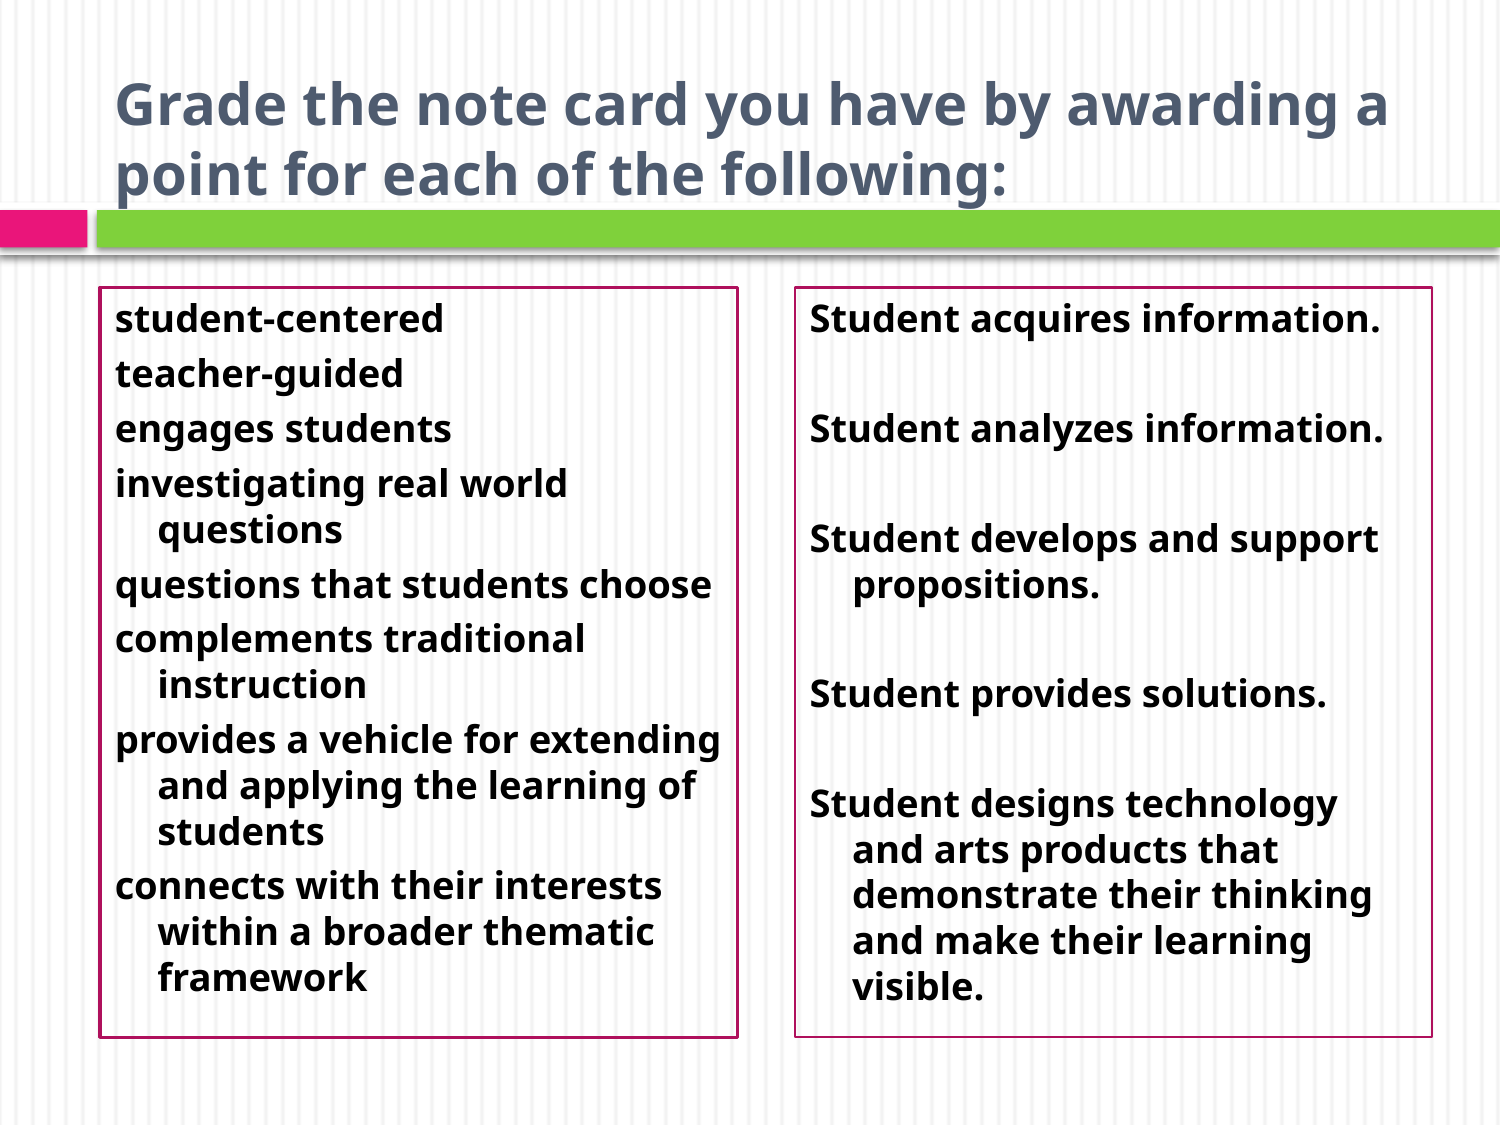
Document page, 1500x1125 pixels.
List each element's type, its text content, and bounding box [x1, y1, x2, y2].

list student-centered teacher-guided engages students investigating real world questions questions that students choose complements traditional instruction provides a vehicle for extending and applying the learning of students connects with their interests within a broader thematic framework [99, 287, 738, 1038]
list Student acquires information. Student analyzes information. Student develops and support propositions. Student provides solutions. Student designs technology and arts products that demonstrate their thinking and make their learning visible. [794, 287, 1433, 1038]
title Grade the note card you have by awarding a point for each of the following: [99, 37, 1438, 238]
